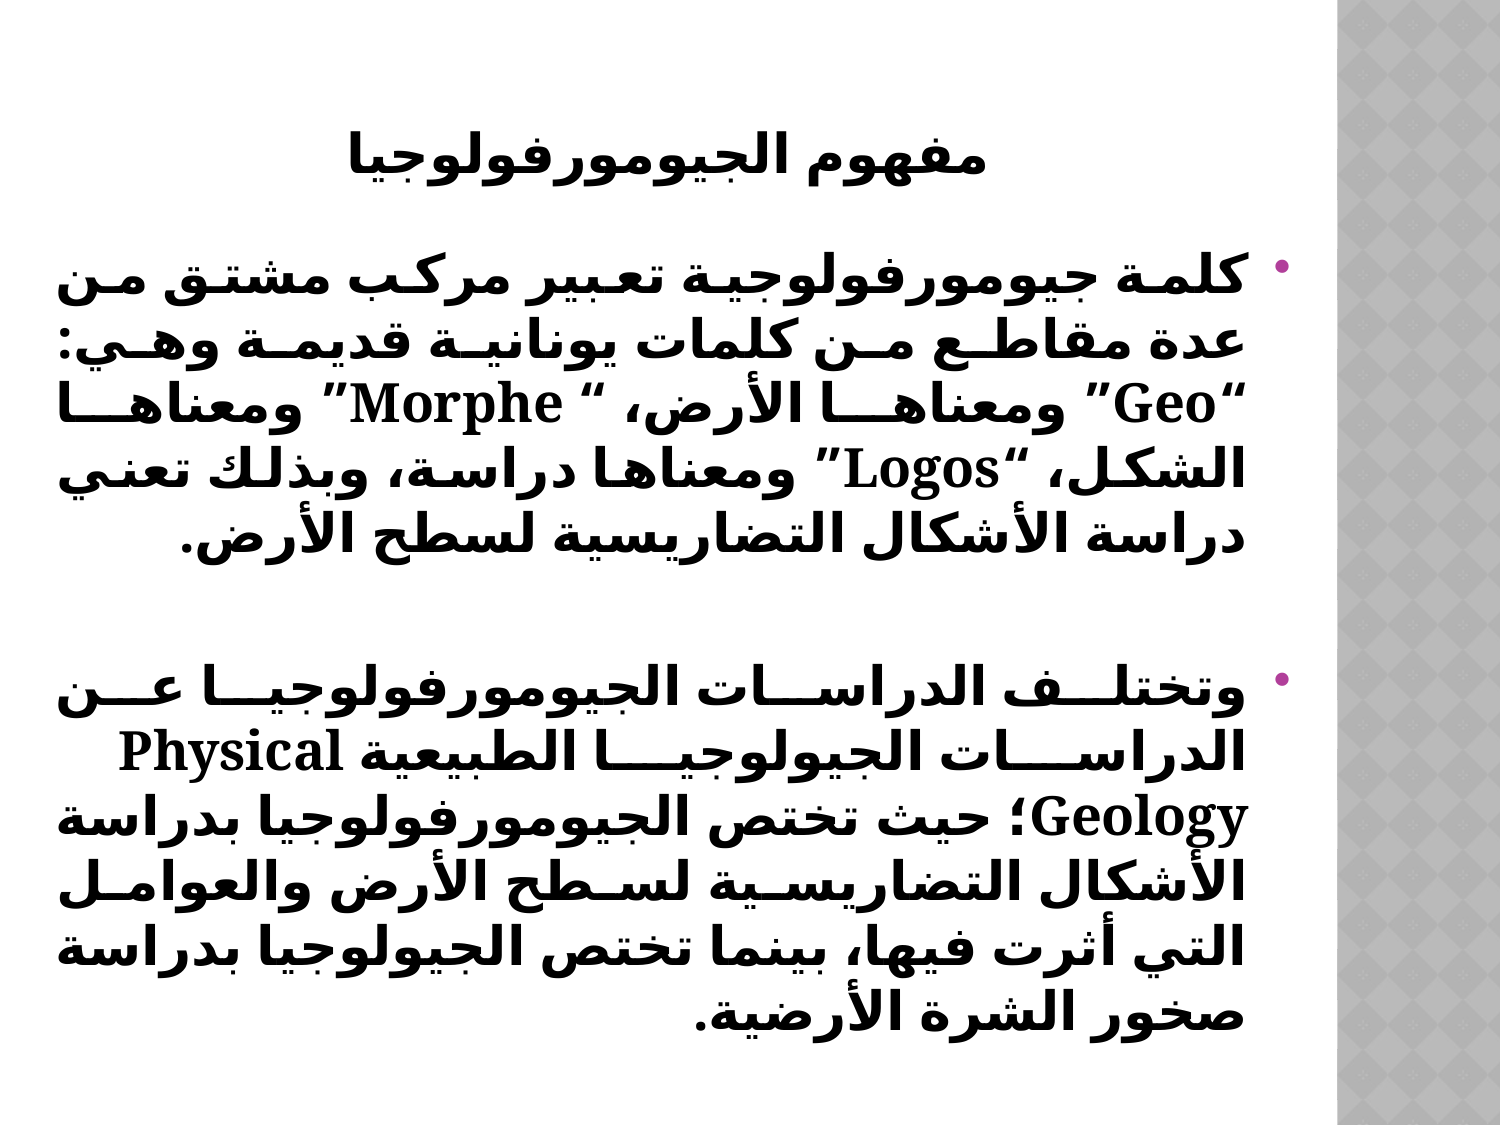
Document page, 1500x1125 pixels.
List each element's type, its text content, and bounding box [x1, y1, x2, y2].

title مفهوم الجيومورفولوجيا [75, 52, 1263, 185]
list كلمة جيومورفولوجية تعبير مركب مشتق من عدة مقاطع من كلمات يونانية قديمة وهي: “Geo” ومعناها الأرض، “ Morphe” ومعناها الشكل، “Logos” ومعناها دراسة، وبذلك تعني دراسة الأشكال التضاريسية لسطح الأرض. وتختلف الدراسات الجيومورفولوجيا عن الدراسات الجيولوجيا الطبيعية Physical Geology؛ حيث تختص الجيومورفولوجيا بدراسة الأشكال التضاريسية لسطح الأرض والعوامل التي أثرت فيها، بينما تختص الجيولوجيا بدراسة صخور الشرة الأرضية. [41, 231, 1306, 1059]
